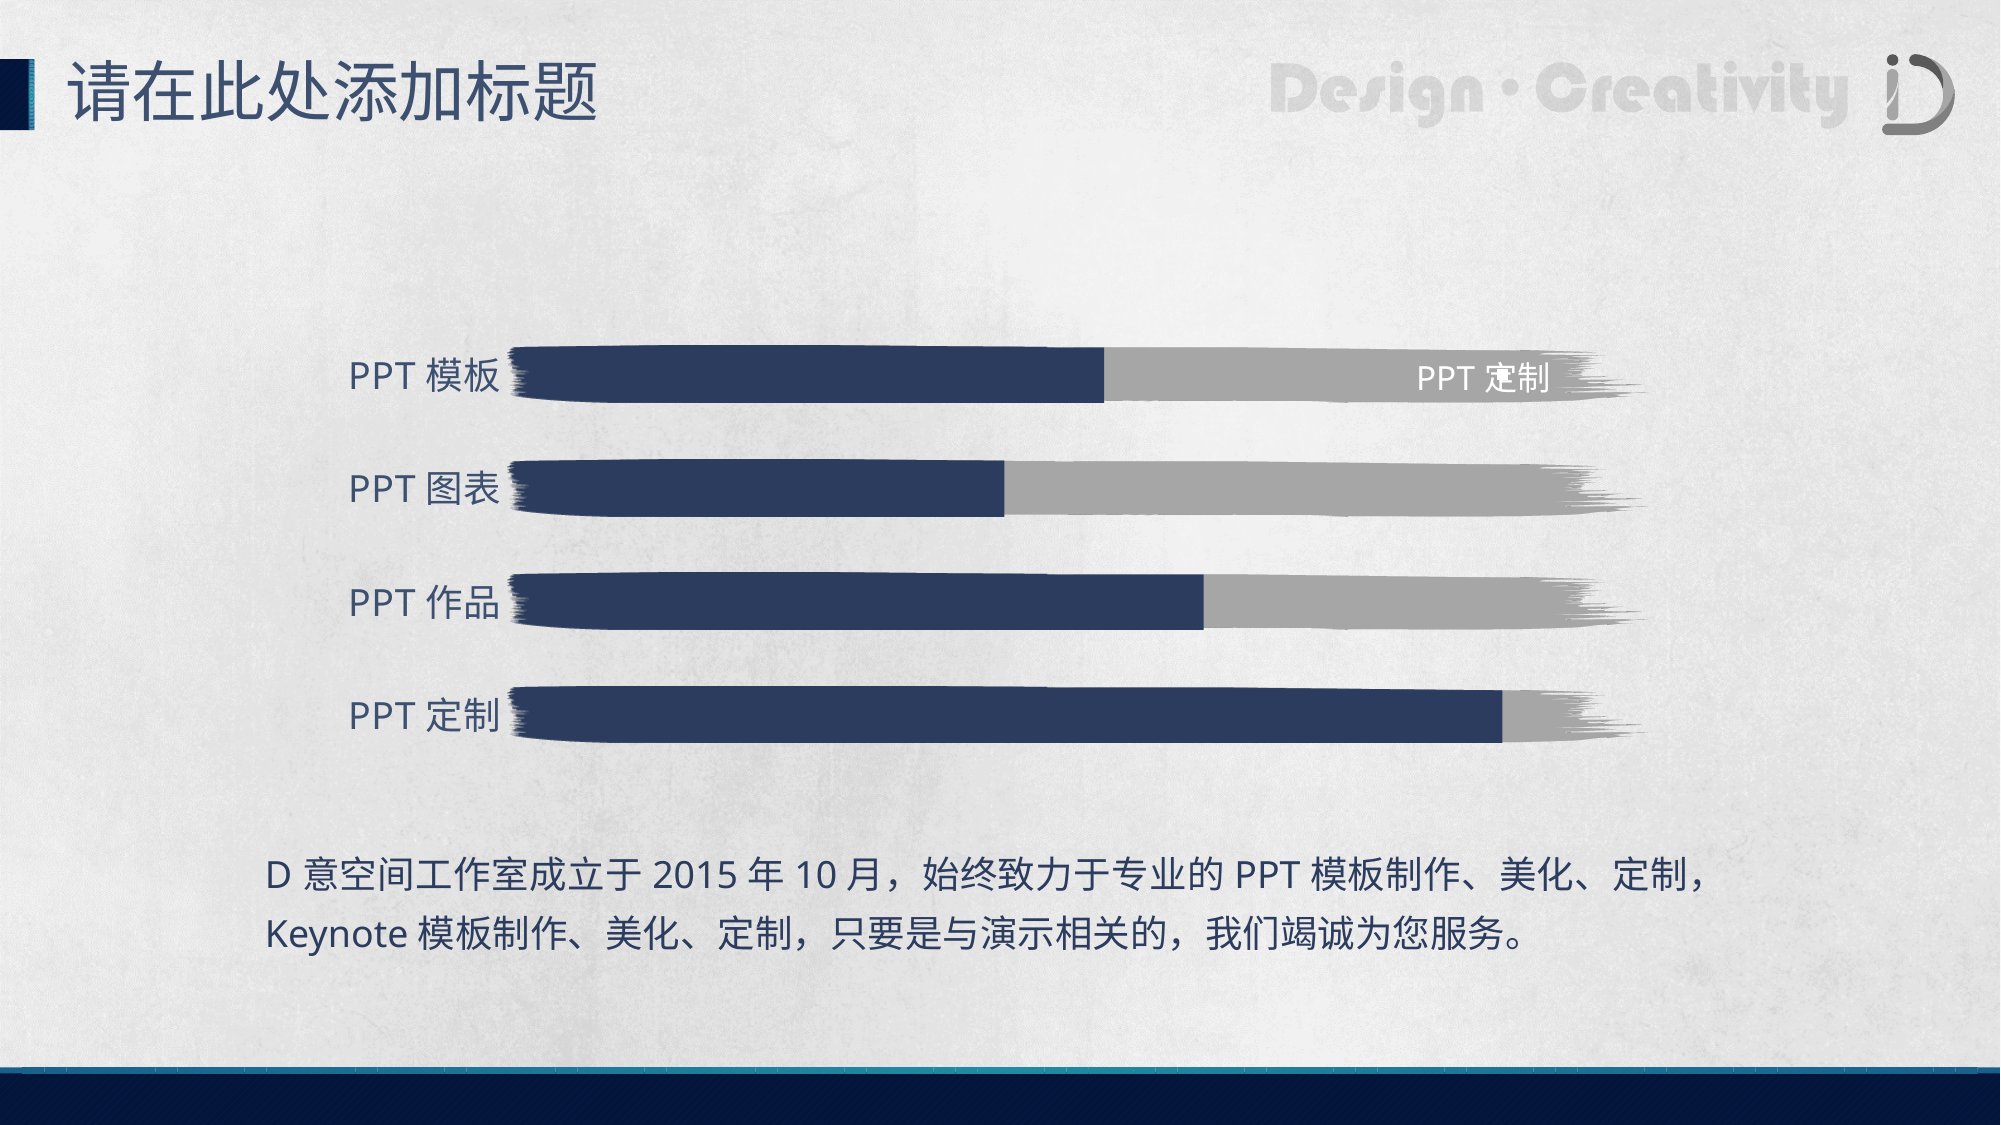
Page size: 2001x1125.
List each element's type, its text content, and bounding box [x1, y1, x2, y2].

chart [320, 250, 1679, 782]
text_box D意空间工作室成立于2015年10月，始终致力于专业的PPT模板制作、美化、定制，Keynote模板制作、美化、定制，只要是与演示相关的，我们竭诚为您服务。 [250, 830, 1750, 962]
list 请在此处添加标题 [50, 52, 1106, 138]
